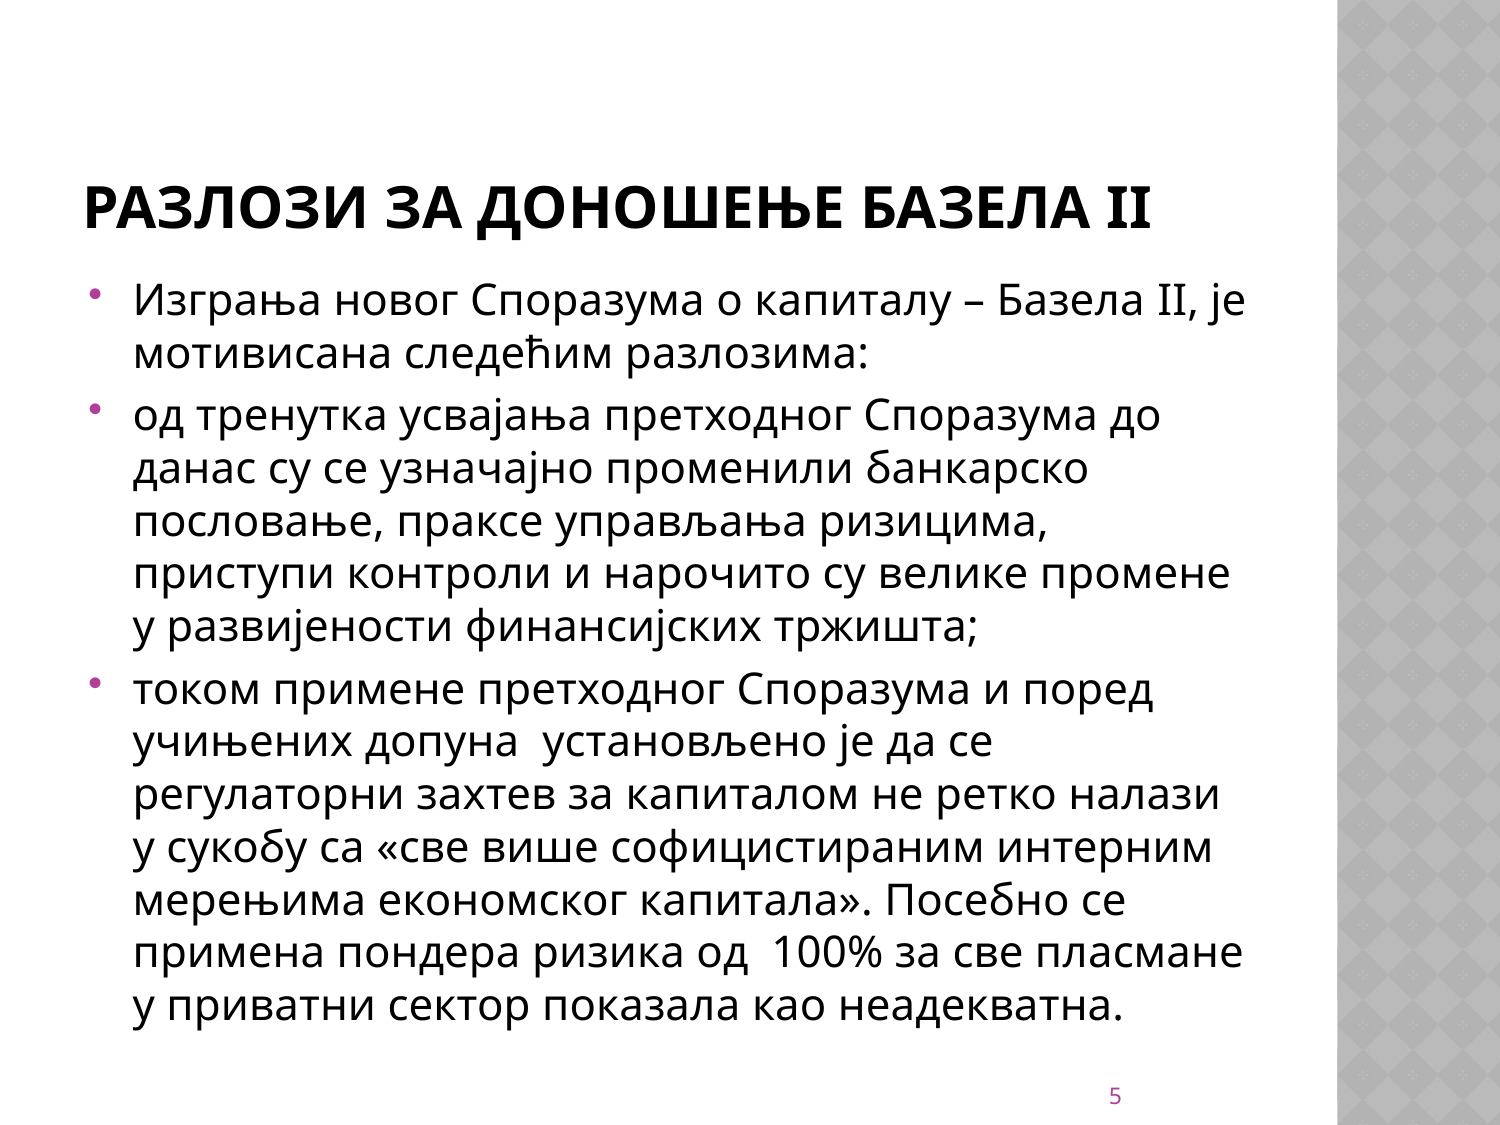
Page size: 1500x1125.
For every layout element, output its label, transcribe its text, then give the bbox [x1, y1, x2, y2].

slide_number 5 [1025, 1075, 1122, 1113]
list Изграња новог Споразума о капиталу – Базела II, је мотивисана следећим разлозима: од тренутка усвајања претходног Споразума до данас су се узначајно променили банкарско пословање, праксе управљања ризицима, приступи контроли и нарочито су велике промене у развијености финансијских тржишта; током примене претходног Споразума и поред учињених допуна установљено је да се регулаторни захтев за капиталом не ретко налази у сукобу са «све више софицистираним интерним мерењима економског капитала». Посебно се примена пондера ризика од 100% за све пласмане у приватни сектор показала као неадекватна. [75, 264, 1263, 1059]
title Разлози за доношење базела II [75, 52, 1263, 240]
